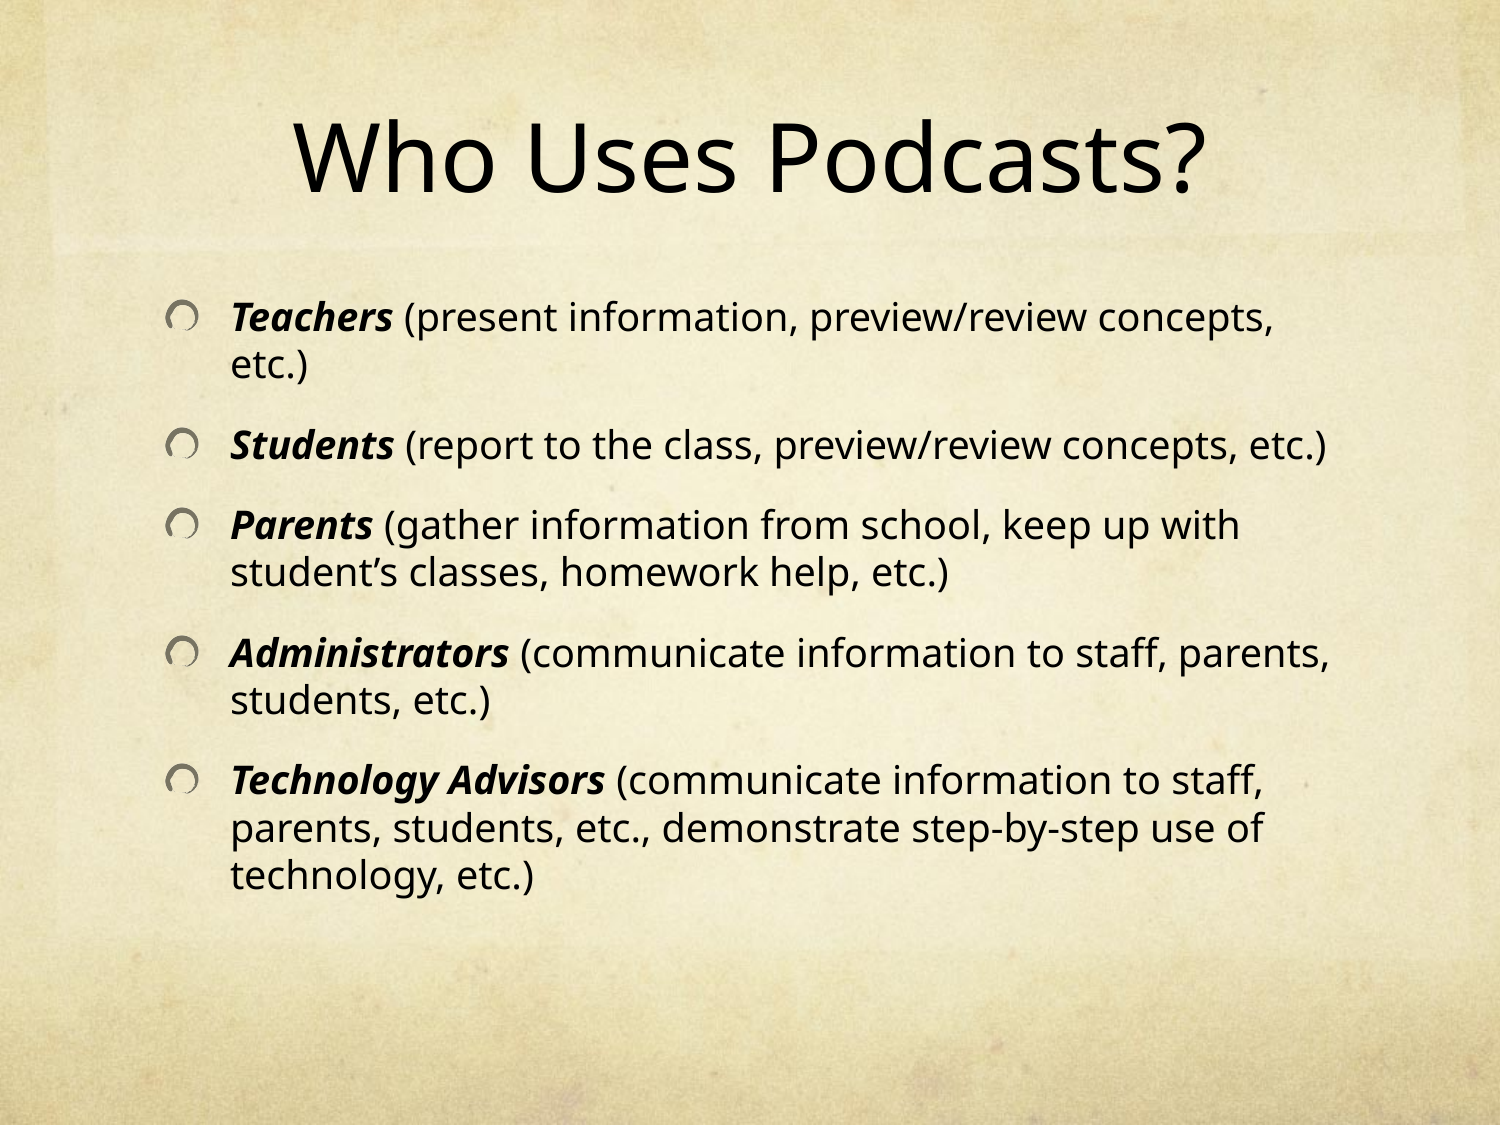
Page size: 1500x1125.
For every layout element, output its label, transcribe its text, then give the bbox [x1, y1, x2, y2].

picture [0, 0, 1500, 1125]
title Who Uses Podcasts? [150, 82, 1350, 225]
list Teachers (present information, preview/review concepts, etc.) Students (report to the class, preview/review concepts, etc.) Parents (gather information from school, keep up with student’s classes, homework help, etc.) Administrators (communicate information to staff, parents, students, etc.) Technology Advisors (communicate information to staff, parents, students, etc., demonstrate step-by-step use of technology, etc.) [150, 284, 1350, 950]
